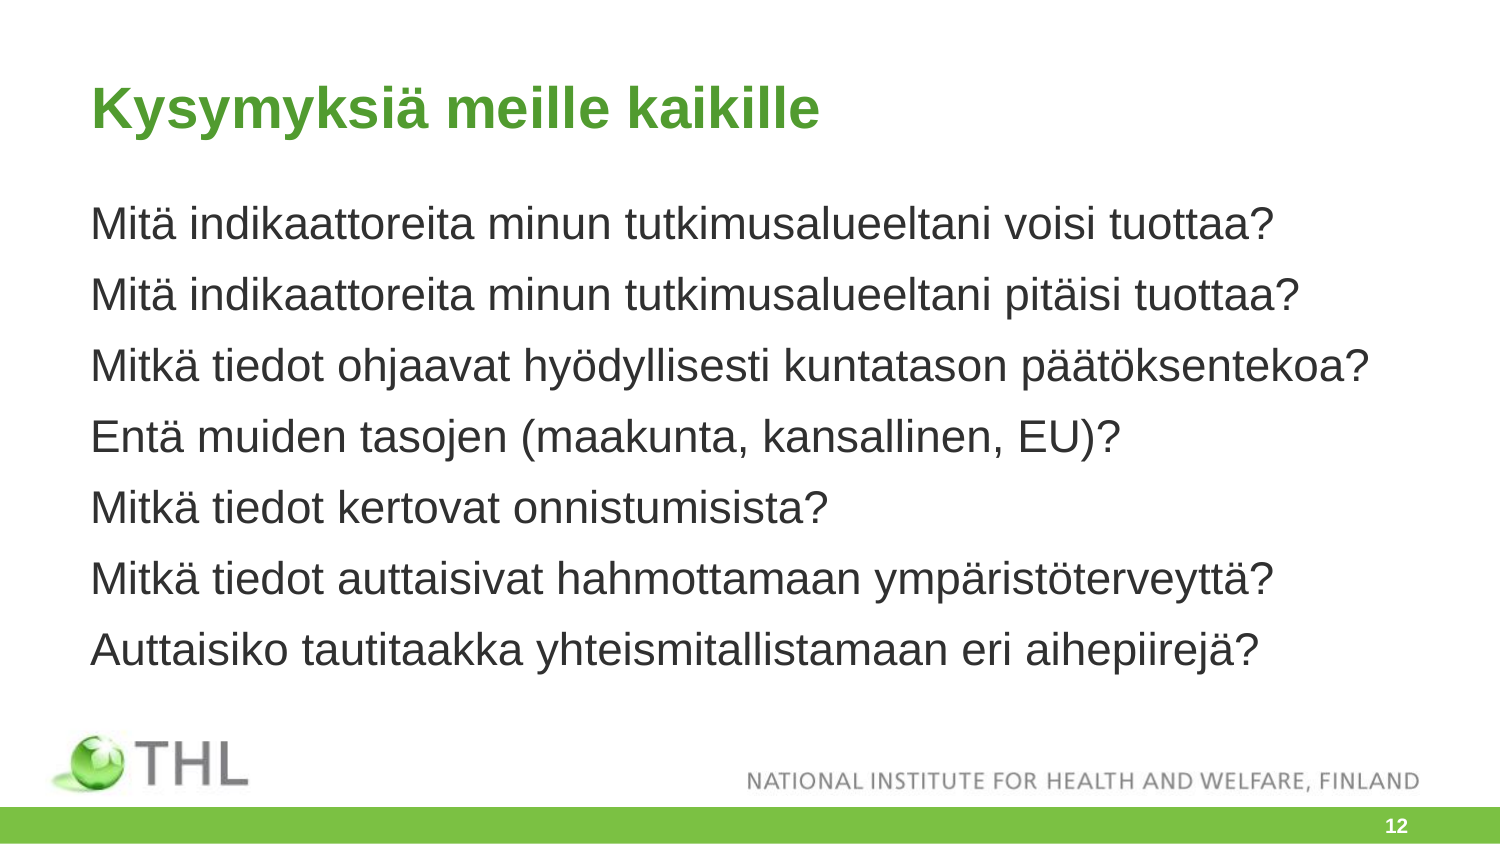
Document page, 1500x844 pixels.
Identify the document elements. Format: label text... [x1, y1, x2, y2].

picture [24, 719, 275, 803]
picture [715, 763, 1465, 801]
title Kysymyksiä meille kaikille [76, 32, 1424, 156]
list Mitä indikaattoreita minun tutkimusalueeltani voisi tuottaa? Mitä indikaattoreita minun tutkimusalueeltani pitäisi tuottaa? Mitkä tiedot ohjaavat hyödyllisesti kuntatason päätöksentekoa? Entä muiden tasojen (maakunta, kansallinen, EU)? Mitkä tiedot kertovat onnistumisista? Mitkä tiedot auttaisivat hahmottamaan ympäristöterveyttä? Auttaisiko tautitaakka yhteismitallistamaan eri aihepiirejä? [75, 182, 1424, 724]
slide_number ‹#› [1246, 811, 1424, 839]
